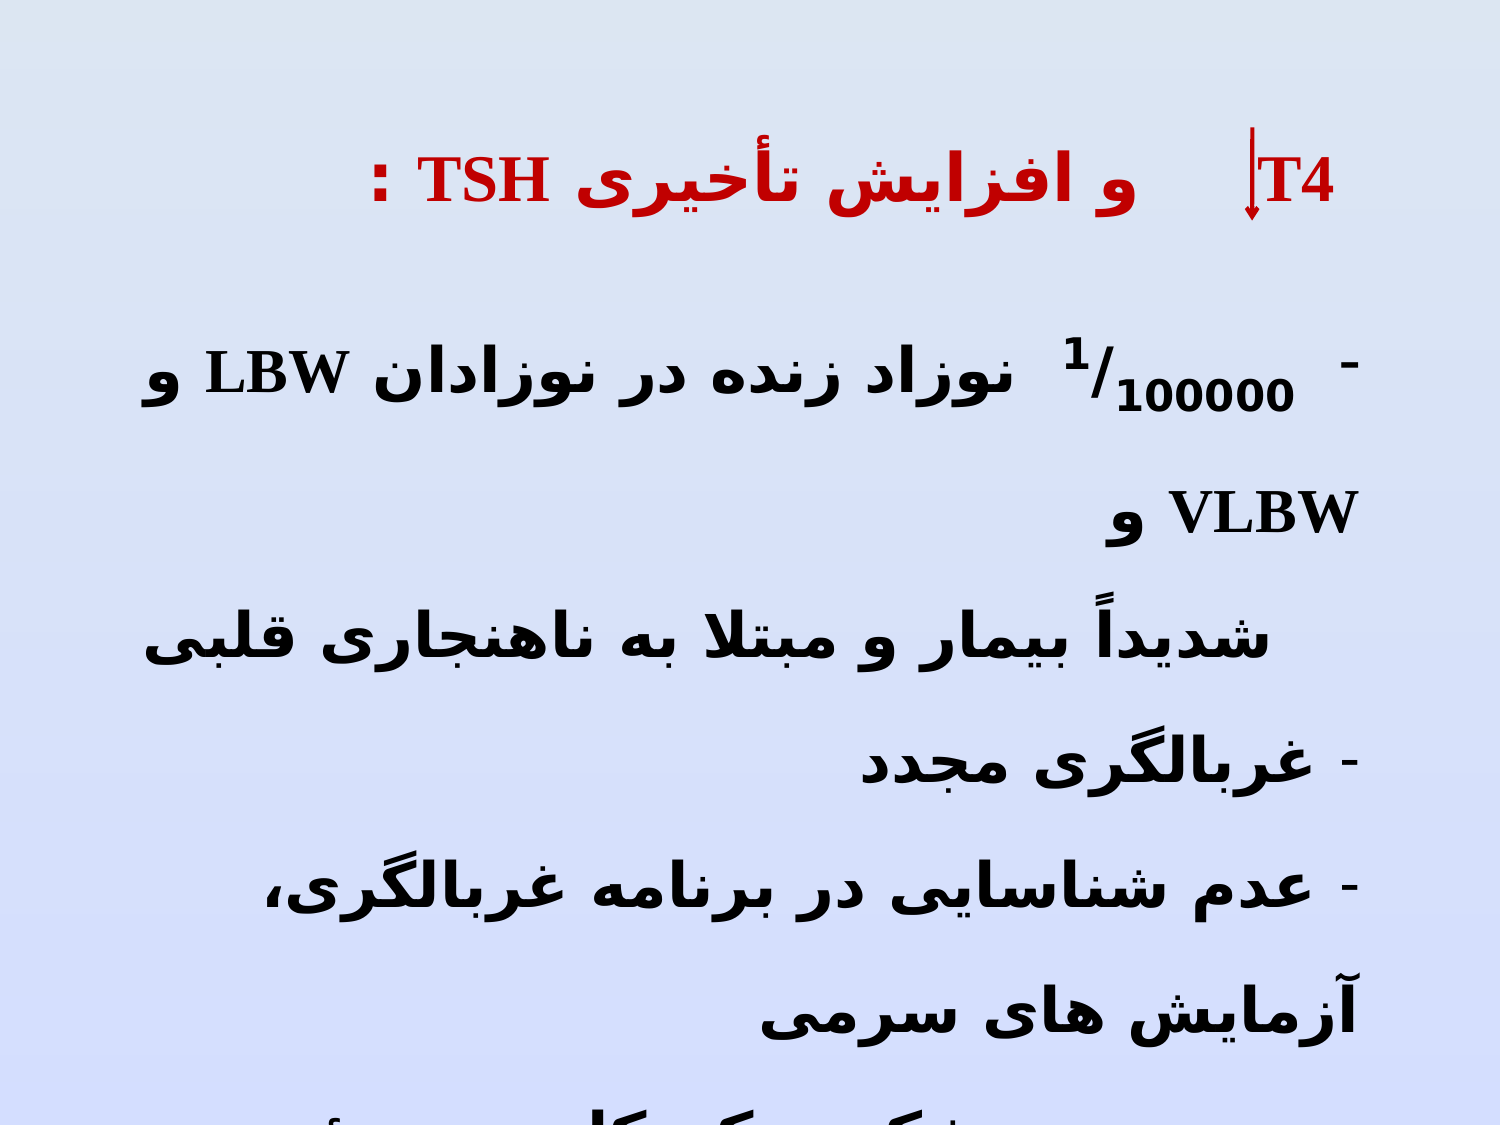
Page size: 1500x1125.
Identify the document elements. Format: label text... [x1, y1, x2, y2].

subtitle 1/100000 نوزاد زنده در نوزادان LBW و VLBW و شدیداً بیمار و مبتلا به ناهنجاری قلبی غربالگری مجدد عدم شناسایی در برنامه غربالگری، آزمایش های سرمی در صورت شک به کم کاری تیروئید [87, 287, 1375, 1038]
text_box T4 و افزایش تأخیری TSH : [350, 99, 1350, 250]
